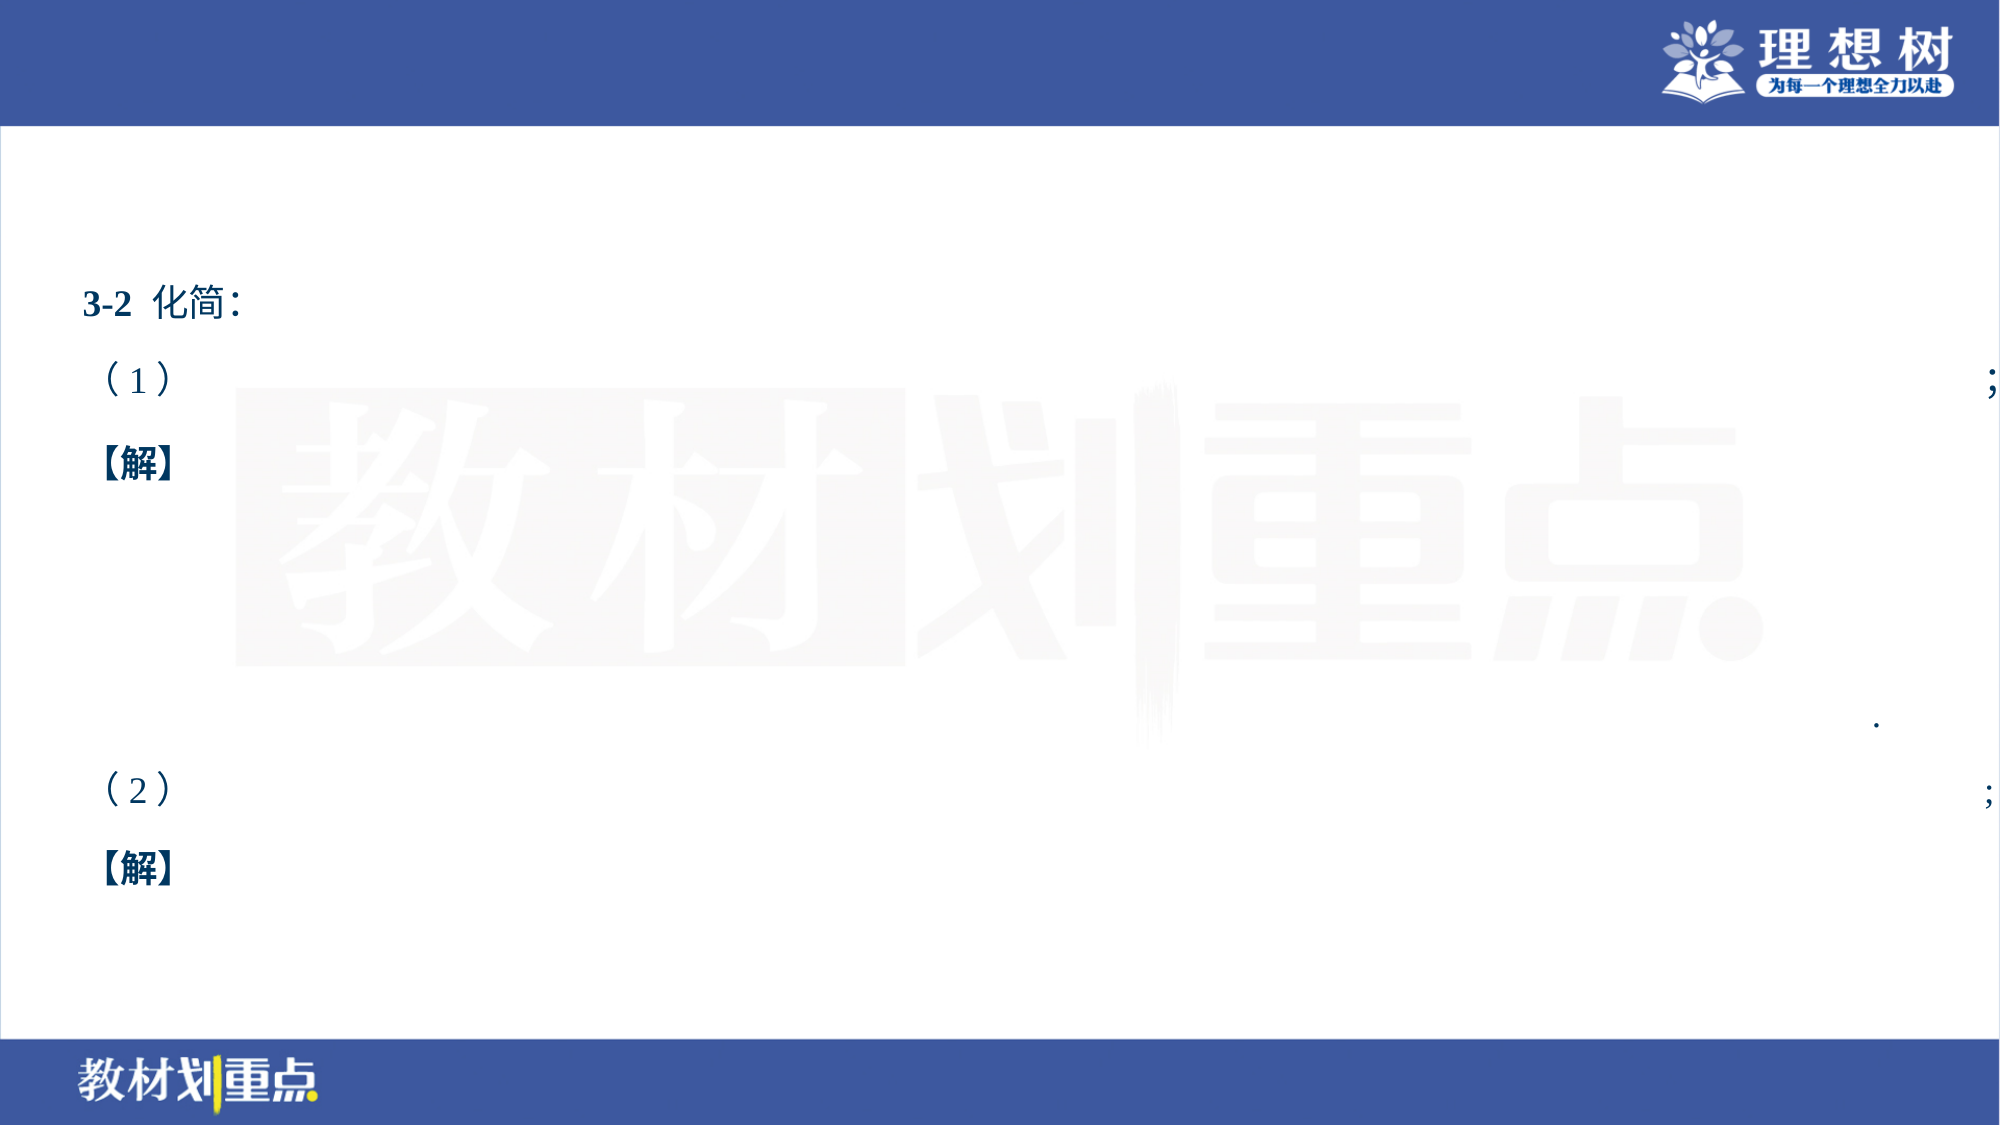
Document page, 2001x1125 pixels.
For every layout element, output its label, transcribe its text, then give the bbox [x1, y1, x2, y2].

text_box 3-2 化简： [82, 256, 1817, 316]
picture [0, 0, 2000, 1125]
